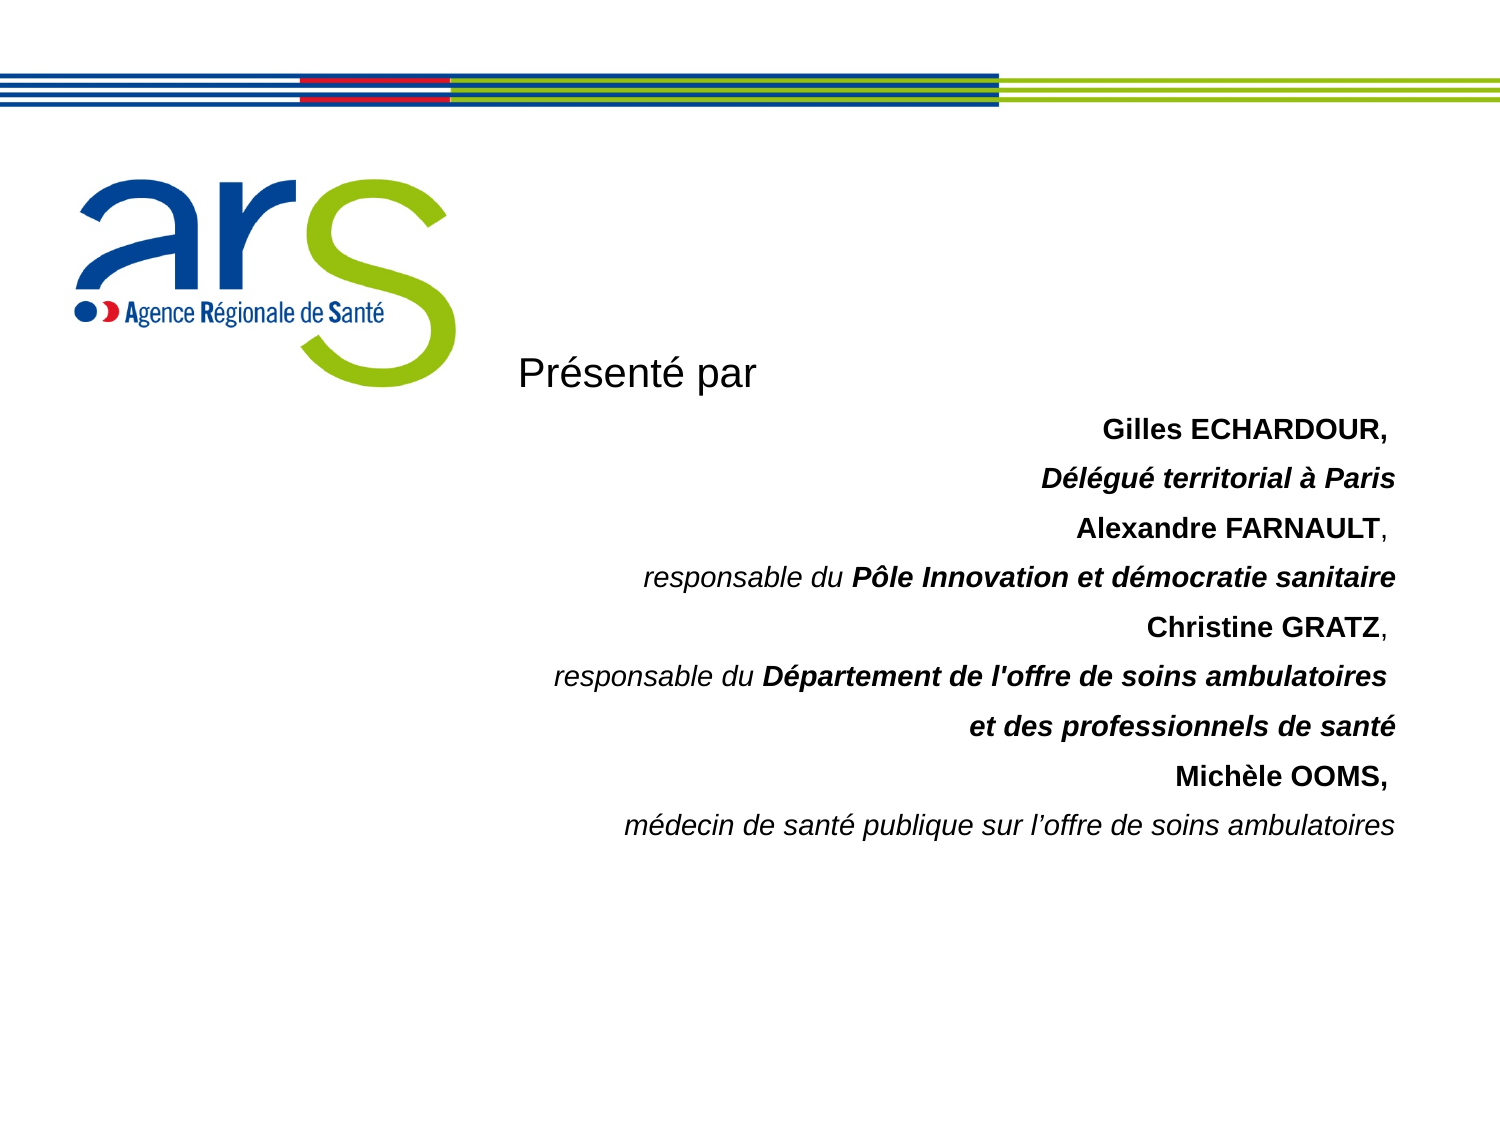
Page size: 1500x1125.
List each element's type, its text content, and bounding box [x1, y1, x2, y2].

picture [0, 1, 1500, 1124]
text_box Présenté par Gilles ECHARDOUR, Délégué territorial à Paris Alexandre FARNAULT, responsable du Pôle Innovation et démocratie sanitaire Christine GRATZ, responsable du Département de l'offre de soins ambulatoires et des professionnels de santé Michèle OOMS, médecin de santé publique sur l’offre de soins ambulatoires [112, 337, 1412, 1125]
